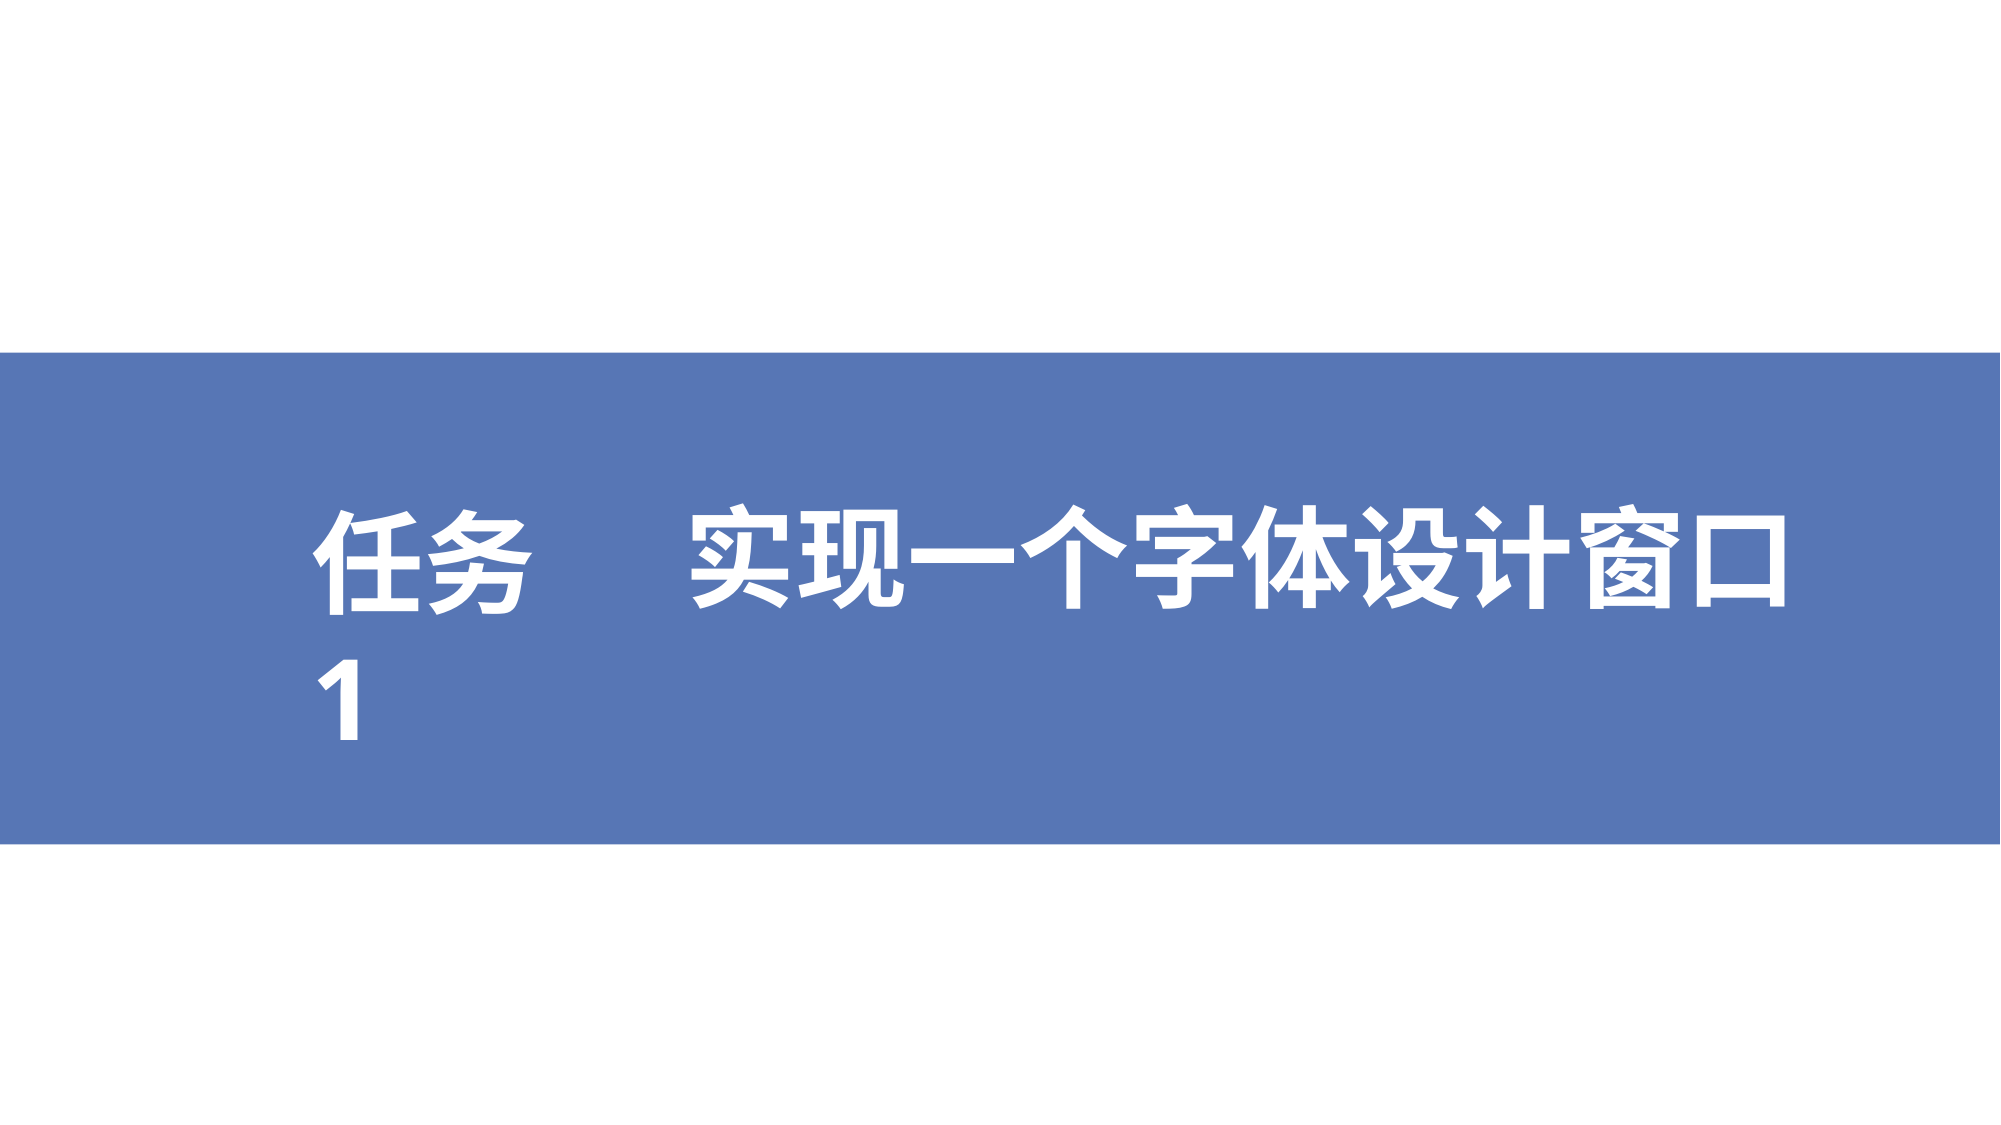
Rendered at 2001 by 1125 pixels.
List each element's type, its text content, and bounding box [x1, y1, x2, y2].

text_box 实现一个字体设计窗口 [670, 481, 1826, 630]
text_box 任务1 [296, 485, 641, 770]
text_box [0, 352, 2000, 845]
